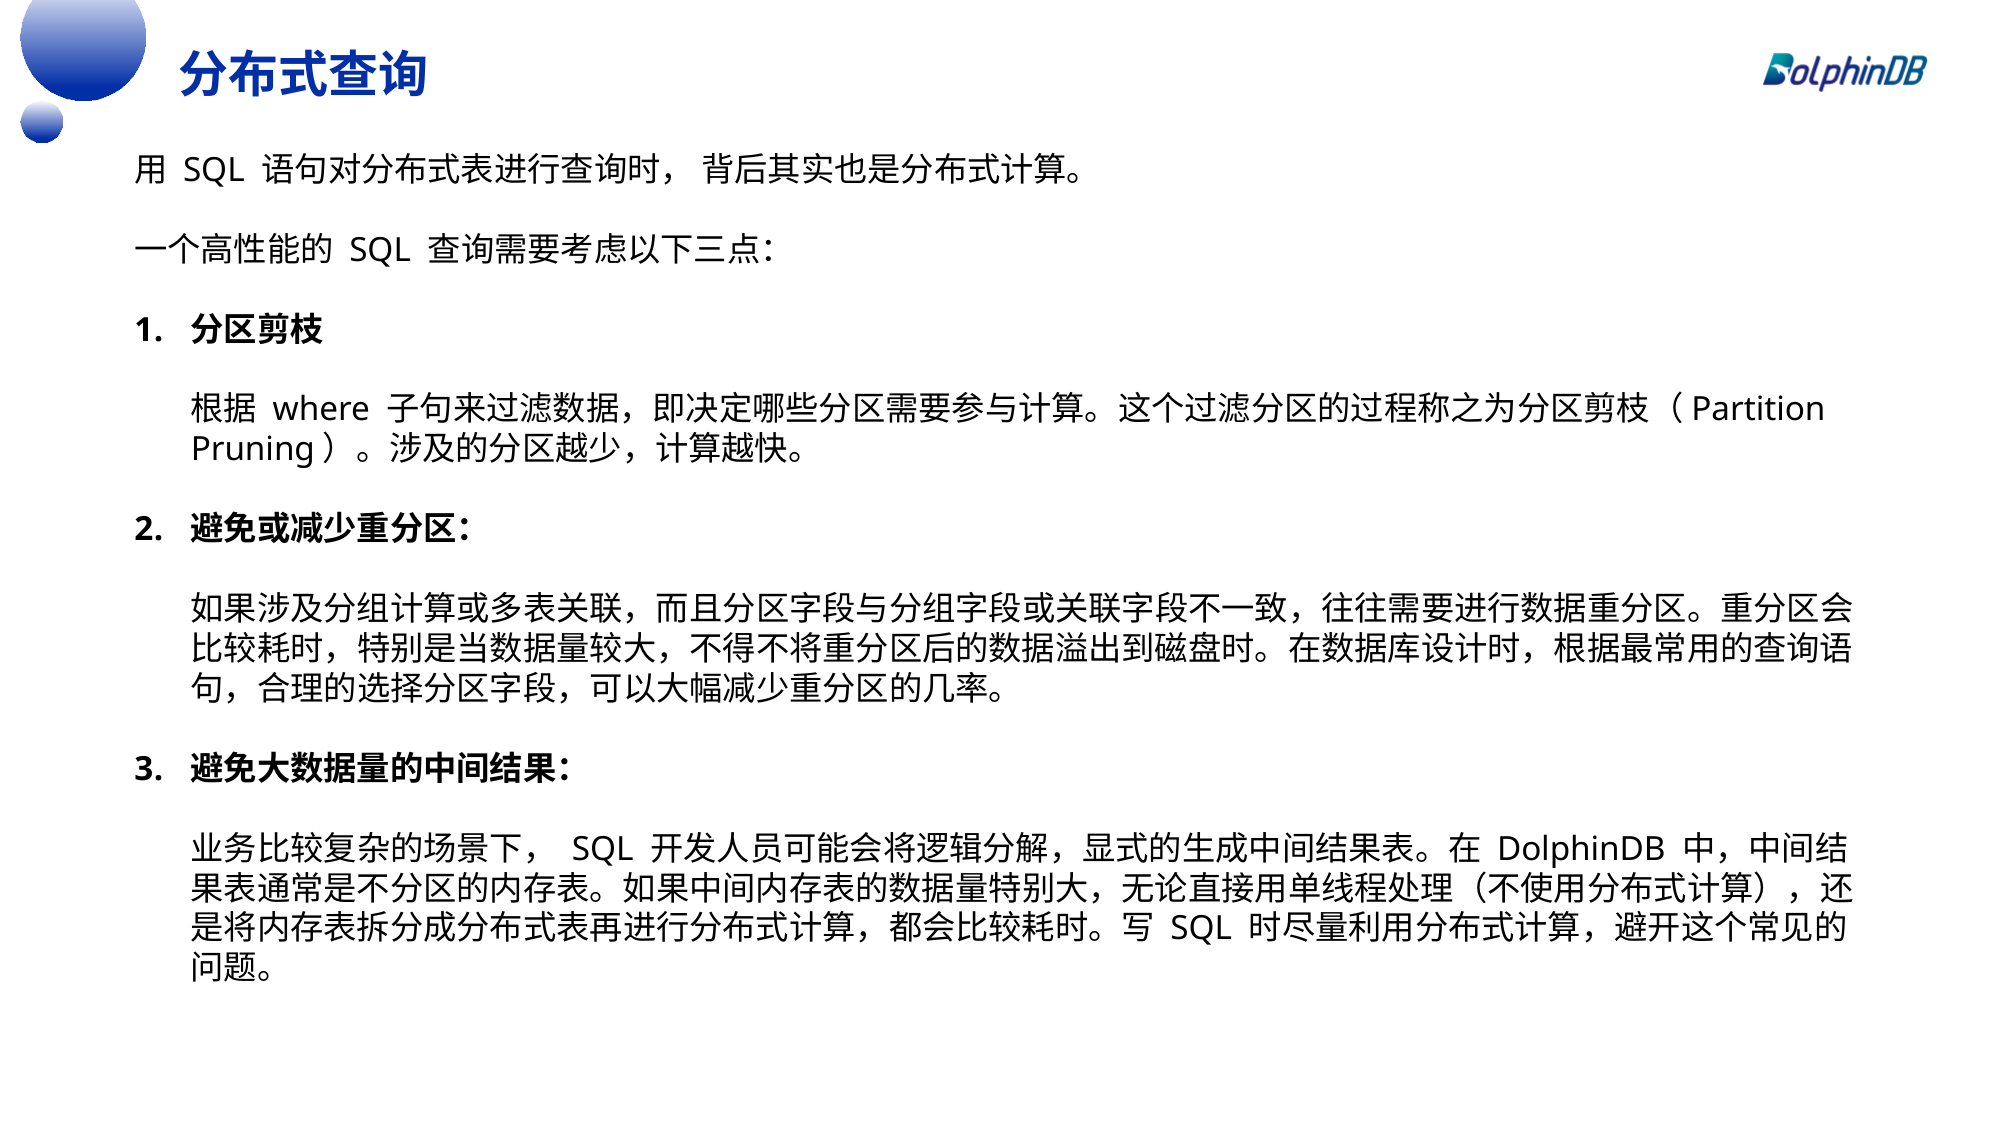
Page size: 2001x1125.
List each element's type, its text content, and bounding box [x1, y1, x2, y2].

text_box [19, 99, 64, 144]
text_box 分布式查询 [163, 35, 1545, 110]
text_box 用 SQL 语句对分布式表进行查询时， 背后其实也是分布式计算。 一个高性能的 SQL 查询需要考虑以下三点： 分区剪枝 根据 where 子句来过滤数据，即决定哪些分区需要参与计算。这个过滤分区的过程称之为分区剪枝（Partition Pruning）。涉及的分区越少，计算越快。 避免或减少重分区： 如果涉及分组计算或多表关联，而且分区字段与分组字段或关联字段不一致，往往需要进行数据重分区。重分区会比较耗时，特别是当数据量较大，不得不将重分区后的数据溢出到磁盘时。在数据库设计时，根据最常用的查询语句，合理的选择分区字段，可以大幅减少重分区的几率。 避免大数据量的中间结果： 业务比较复杂的场景下， SQL 开发人员可能会将逻辑分解，显式的生成中间结果表。在 DolphinDB 中，中间结果表通常是不分区的内存表。如果中间内存表的数据量特别大，无论直接用单线程处理（不使用分布式计算），还是将内存表拆分成分布式表再进行分布式计算，都会比较耗时。写 SQL 时尽量利用分布式计算，避开这个常见的问题。 [119, 140, 1885, 1074]
picture [1755, 47, 1929, 93]
text_box [19, 0, 147, 102]
